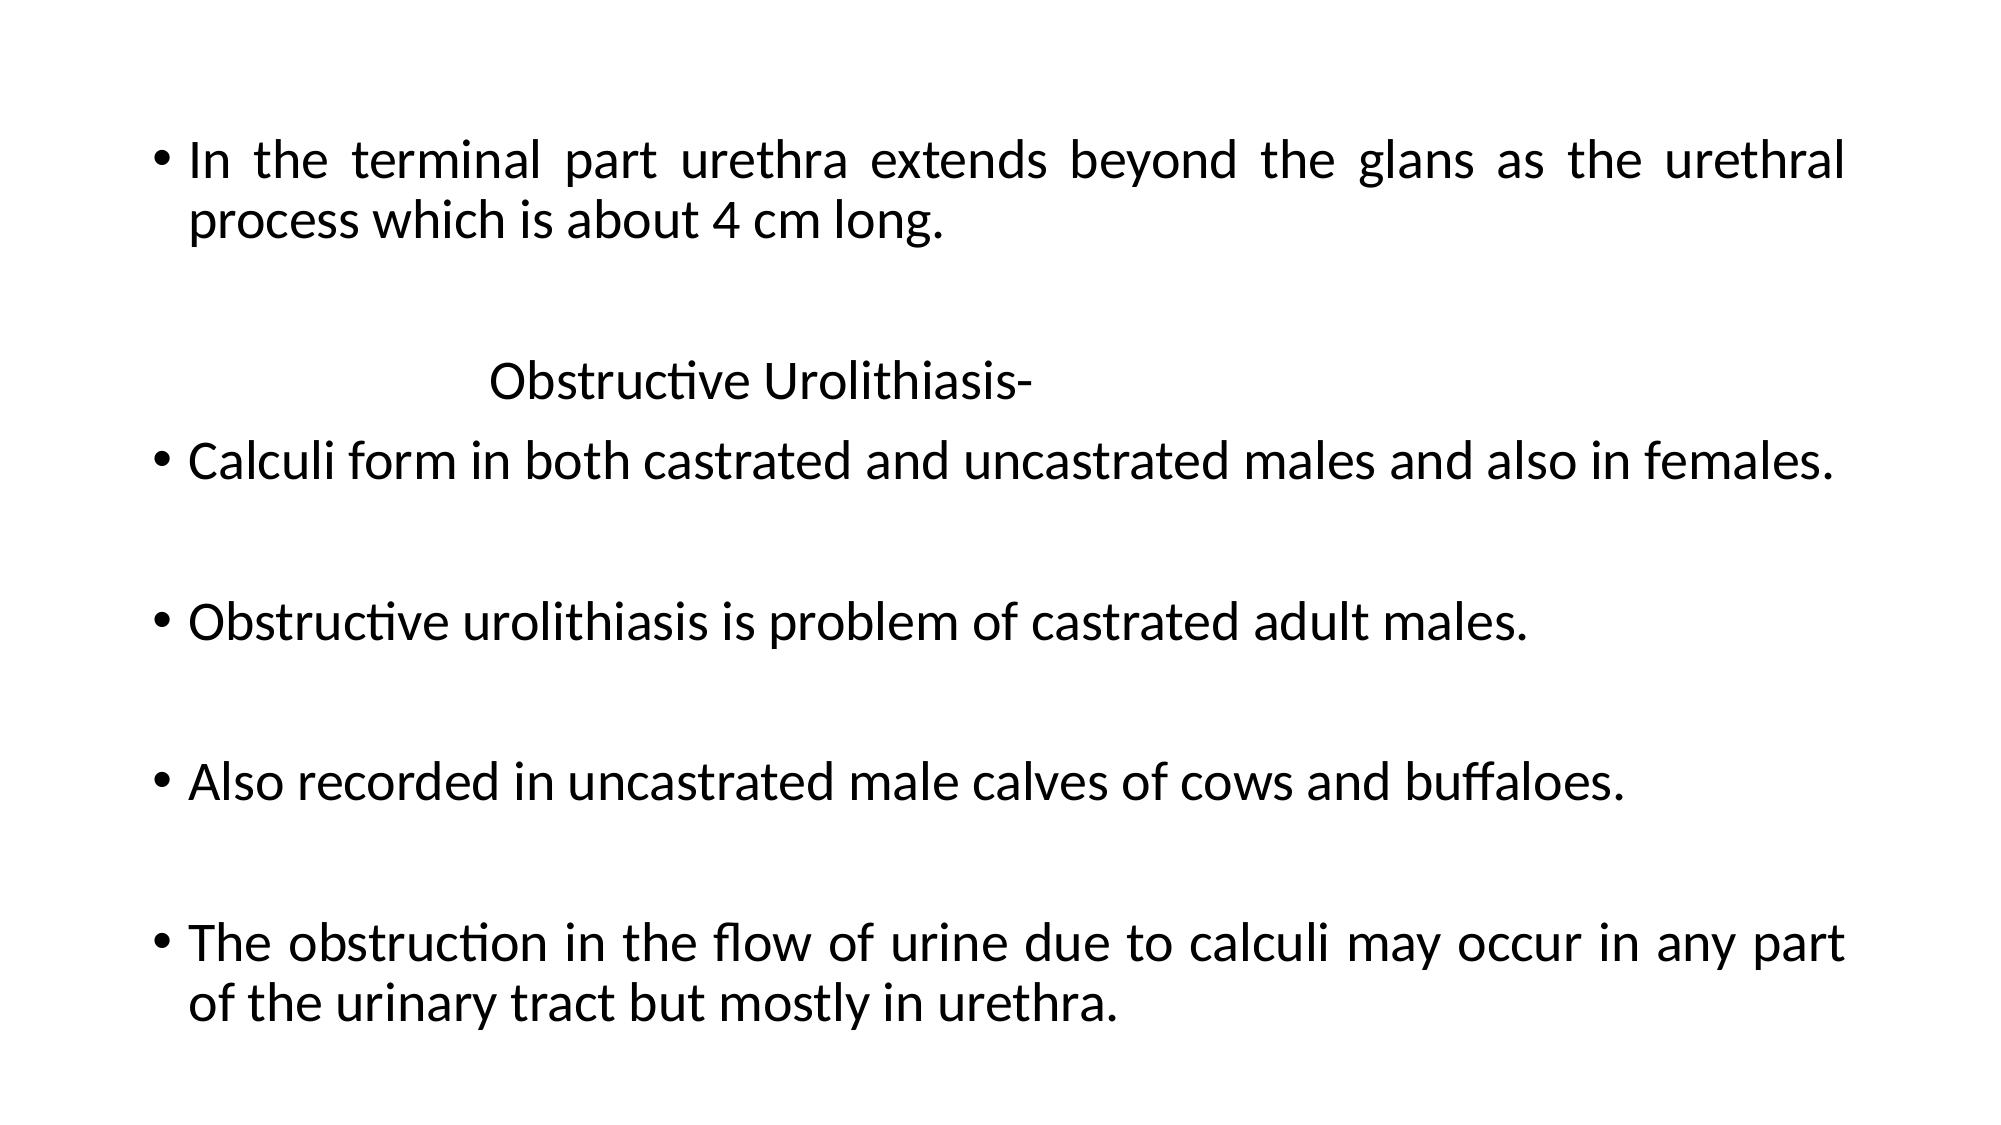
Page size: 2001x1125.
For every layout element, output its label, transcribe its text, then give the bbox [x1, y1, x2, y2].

list In the terminal part urethra extends beyond the glans as the urethral process which is about 4 cm long. Obstructive Urolithiasis- Calculi form in both castrated and uncastrated males and also in females. Obstructive urolithiasis is problem of castrated adult males. Also recorded in uncastrated male calves of cows and buffaloes. The obstruction in the flow of urine due to calculi may occur in any part of the urinary tract but mostly in urethra. [137, 36, 1863, 1068]
